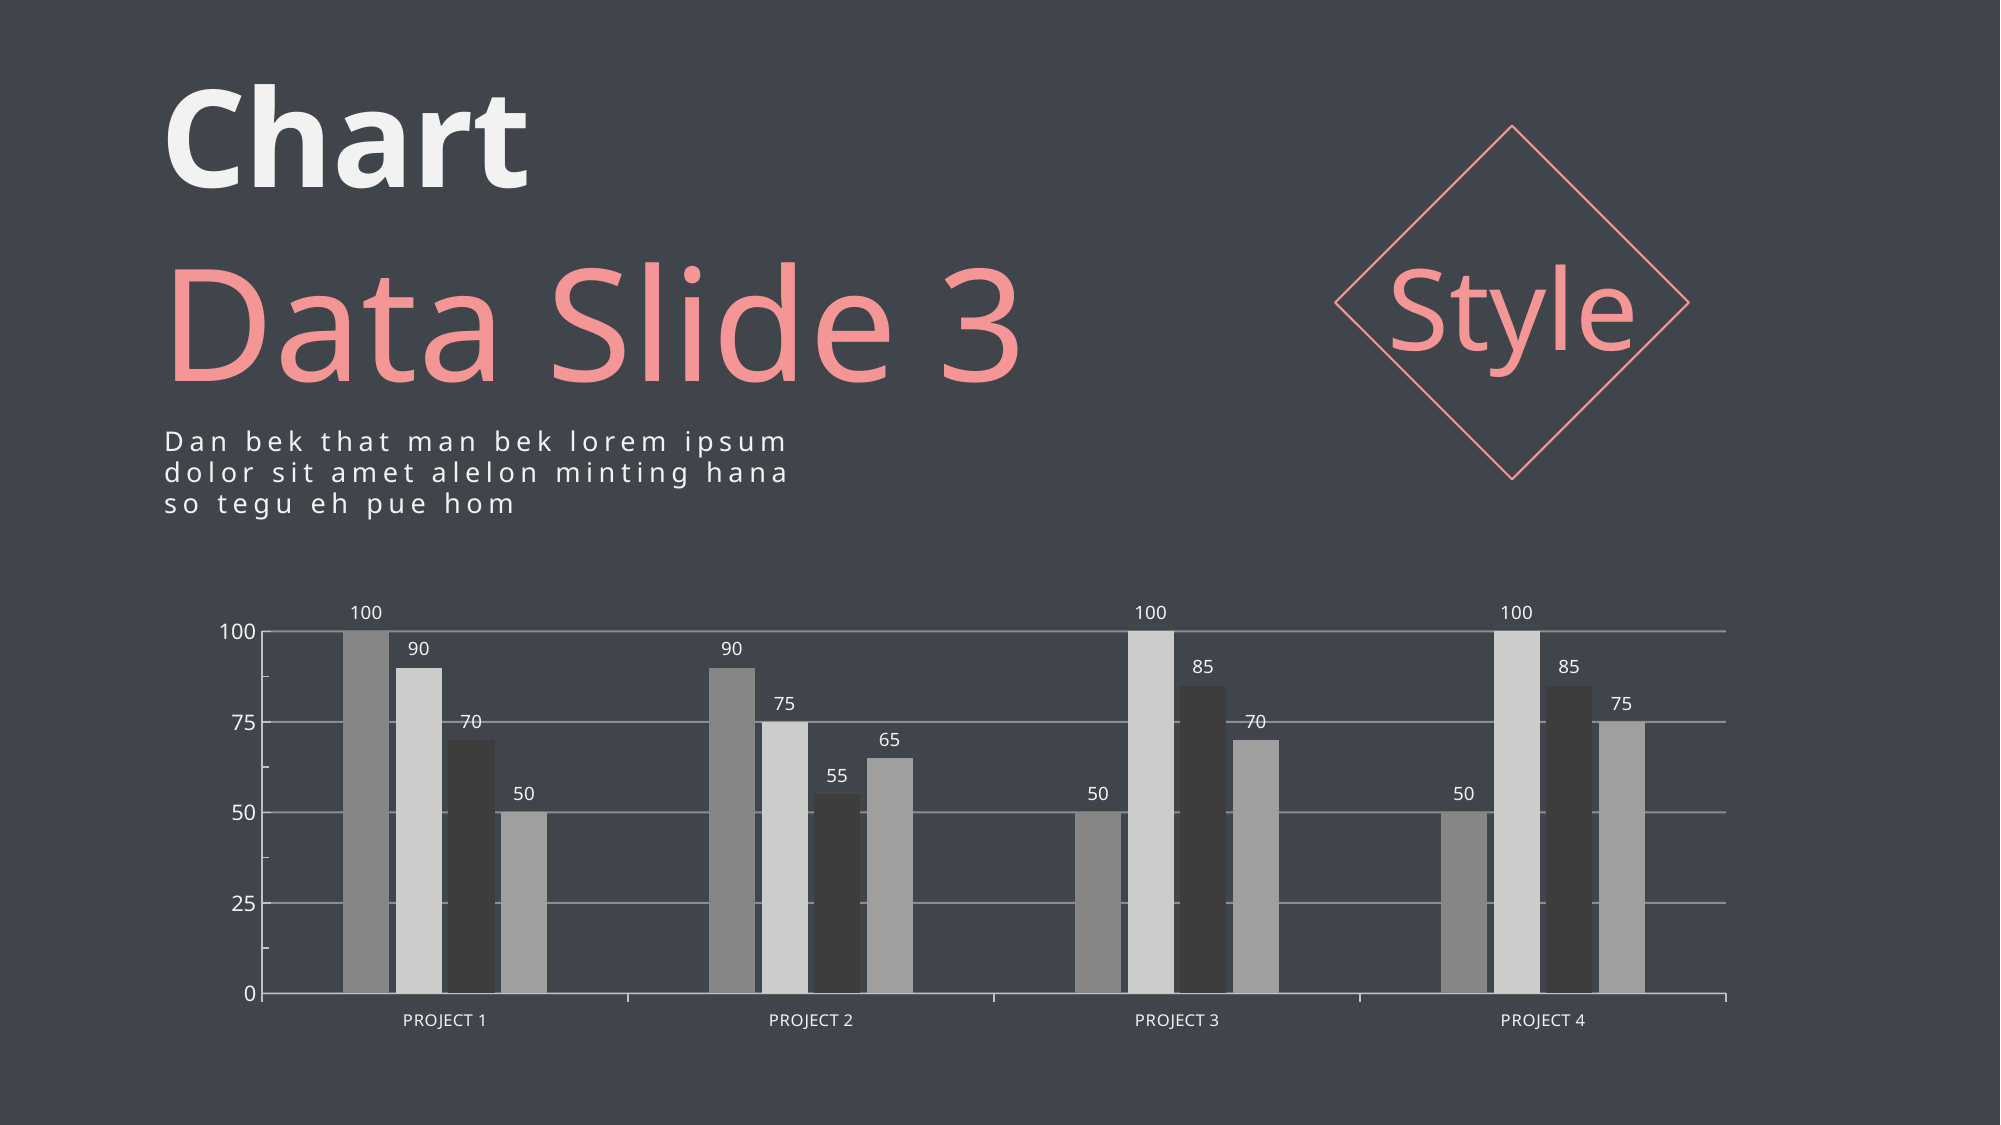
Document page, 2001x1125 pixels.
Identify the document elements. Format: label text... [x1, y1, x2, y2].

text_box [1404, 125, 1620, 233]
text_box Data Slide 3 [156, 220, 1042, 417]
text_box [1335, 284, 1353, 321]
text_box [1674, 287, 1689, 318]
chart [204, 599, 1734, 1031]
text_box Chart [156, 48, 741, 219]
text_box Style [1353, 233, 1674, 377]
text_box [1409, 377, 1615, 480]
text_box Dan bek that man bek lorem ipsum dolor sit amet alelon minting hana so tegu eh pue hom [159, 421, 821, 524]
